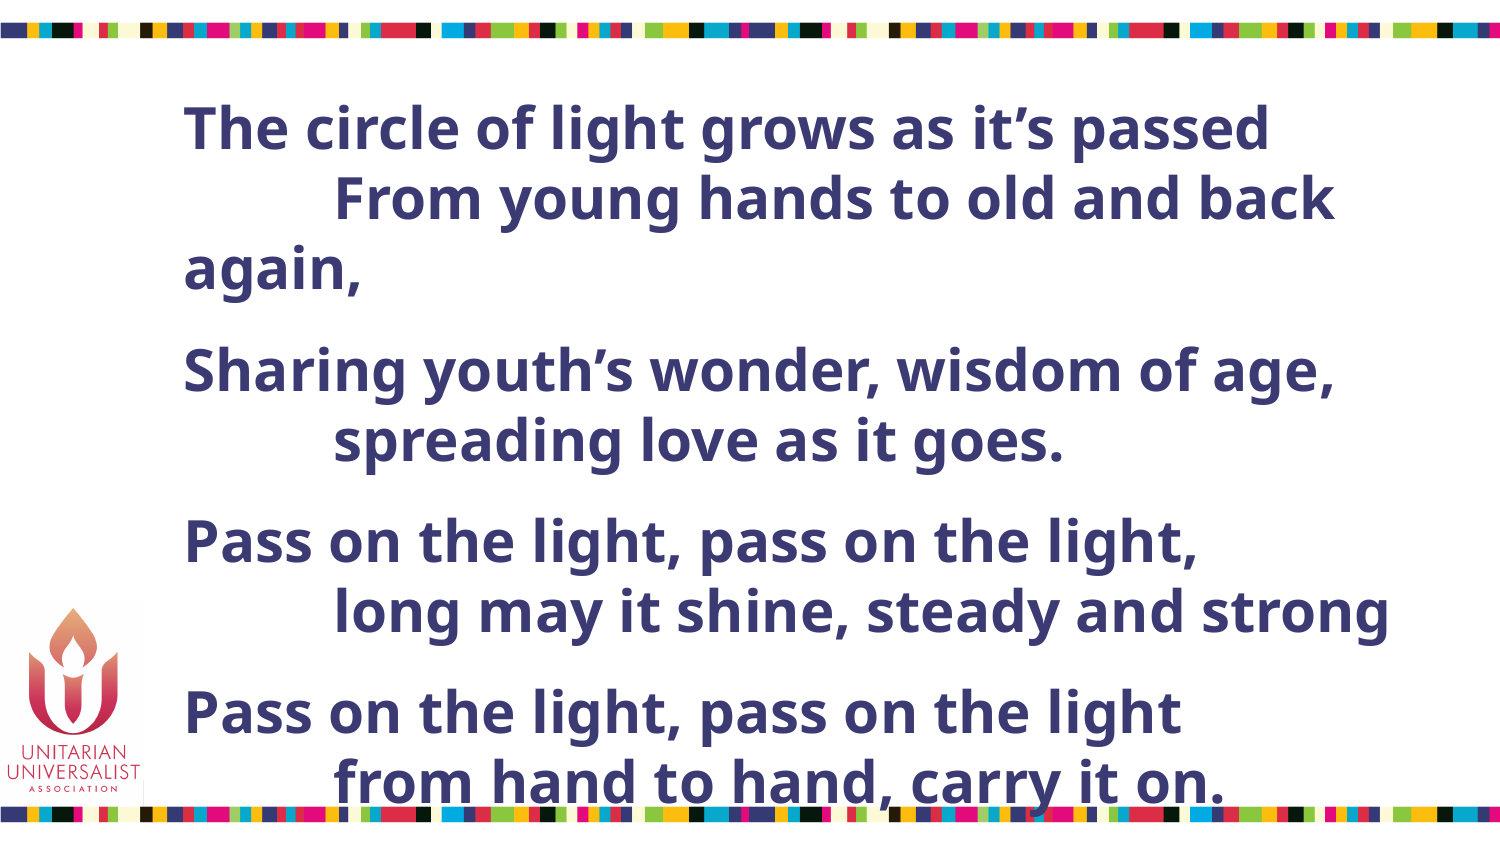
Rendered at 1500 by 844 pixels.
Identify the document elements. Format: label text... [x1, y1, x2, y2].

text_box The circle of light grows as it’s passed From young hands to old and back again, Sharing youth’s wonder, wisdom of age, spreading love as it goes. Pass on the light, pass on the light, long may it shine, steady and strong Pass on the light, pass on the light from hand to hand, carry it on. [168, 76, 1487, 805]
picture [0, 600, 1500, 824]
picture [0, 22, 1500, 40]
